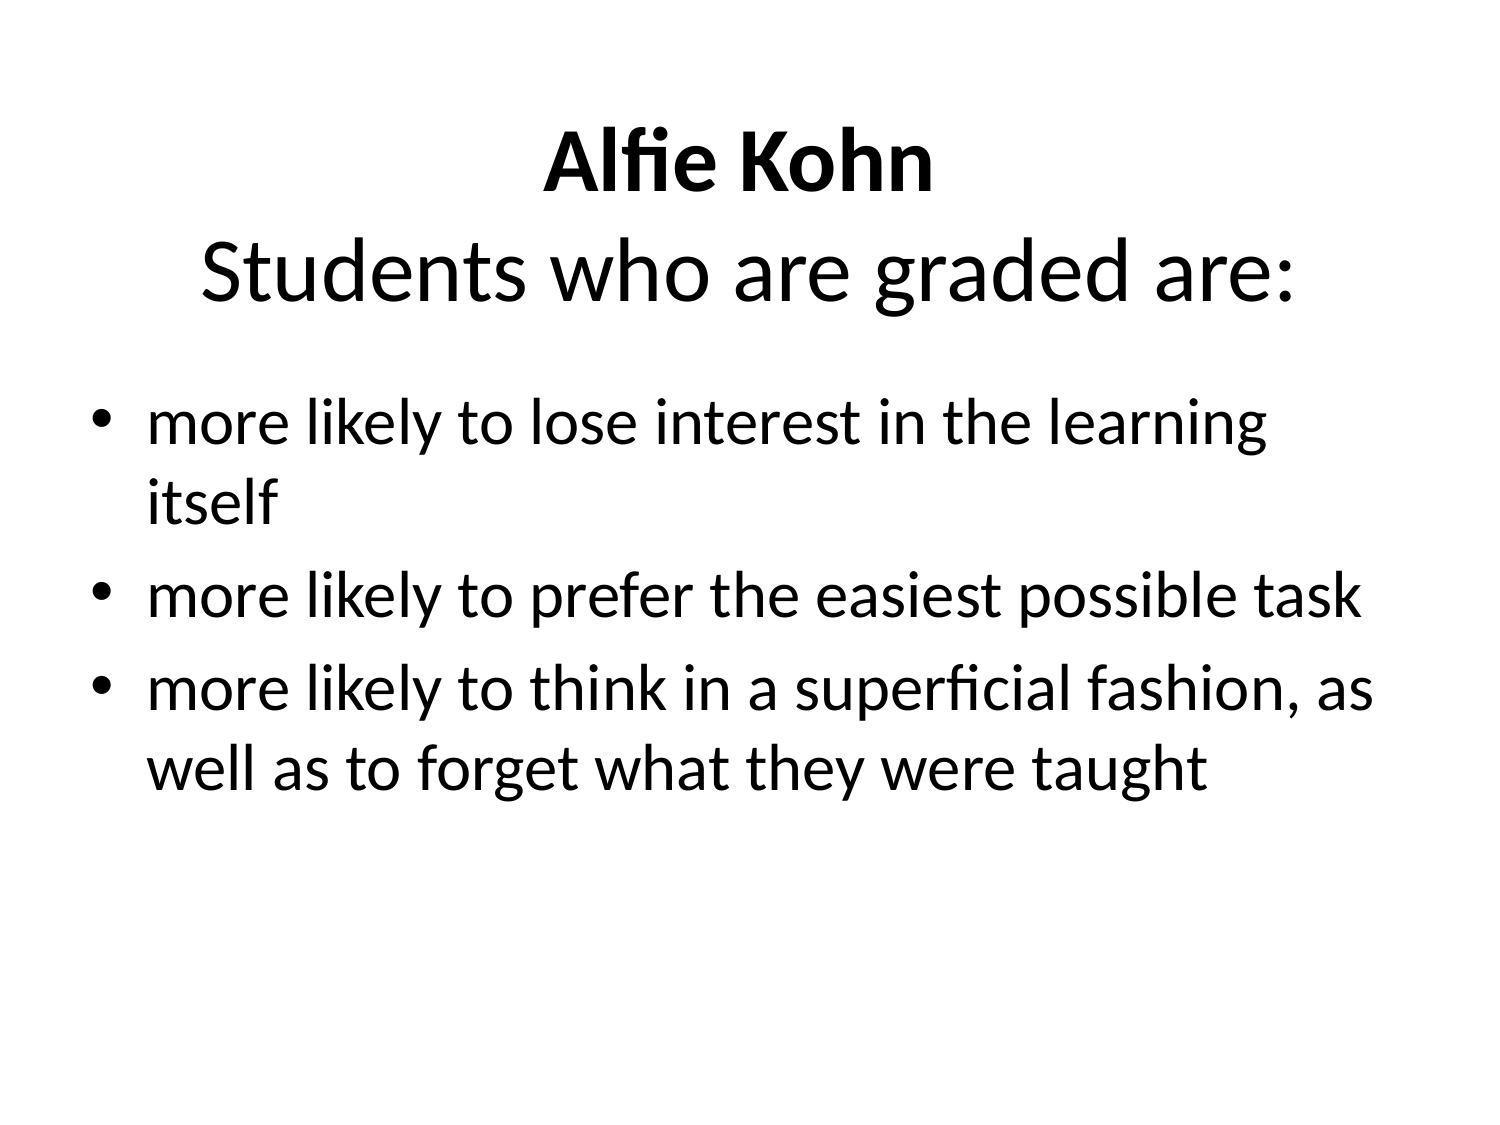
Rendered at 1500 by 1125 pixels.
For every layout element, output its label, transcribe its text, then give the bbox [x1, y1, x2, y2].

list more likely to lose interest in the learning itself more likely to prefer the easiest possible task more likely to think in a superficial fashion, as well as to forget what they were taught [74, 369, 1426, 1113]
title Alfie Kohn Students who are graded are: [74, 69, 1426, 351]
